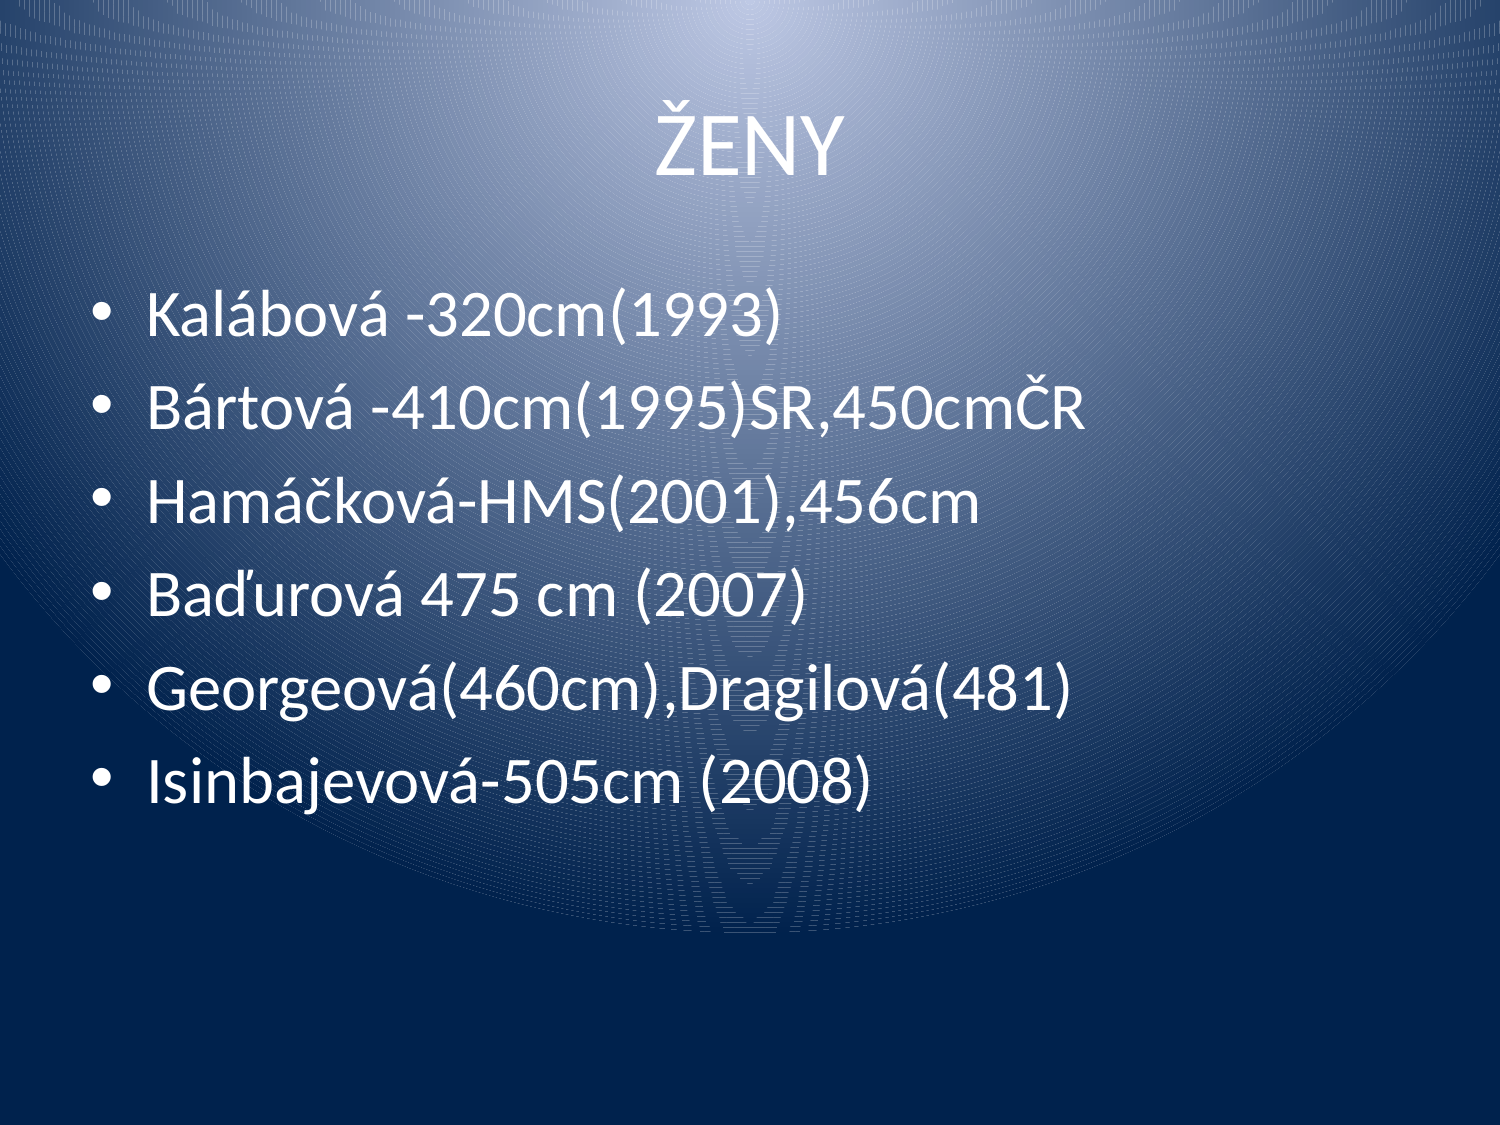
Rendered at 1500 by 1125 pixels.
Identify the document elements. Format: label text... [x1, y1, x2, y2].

title ŽENY [75, 45, 1425, 233]
list Kalábová -320cm(1993) Bártová -410cm(1995)SR,450cmČR Hamáčková-HMS(2001),456cm Baďurová 475 cm (2007) Georgeová(460cm),Dragilová(481) Isinbajevová-505cm (2008) [75, 262, 1425, 1005]
